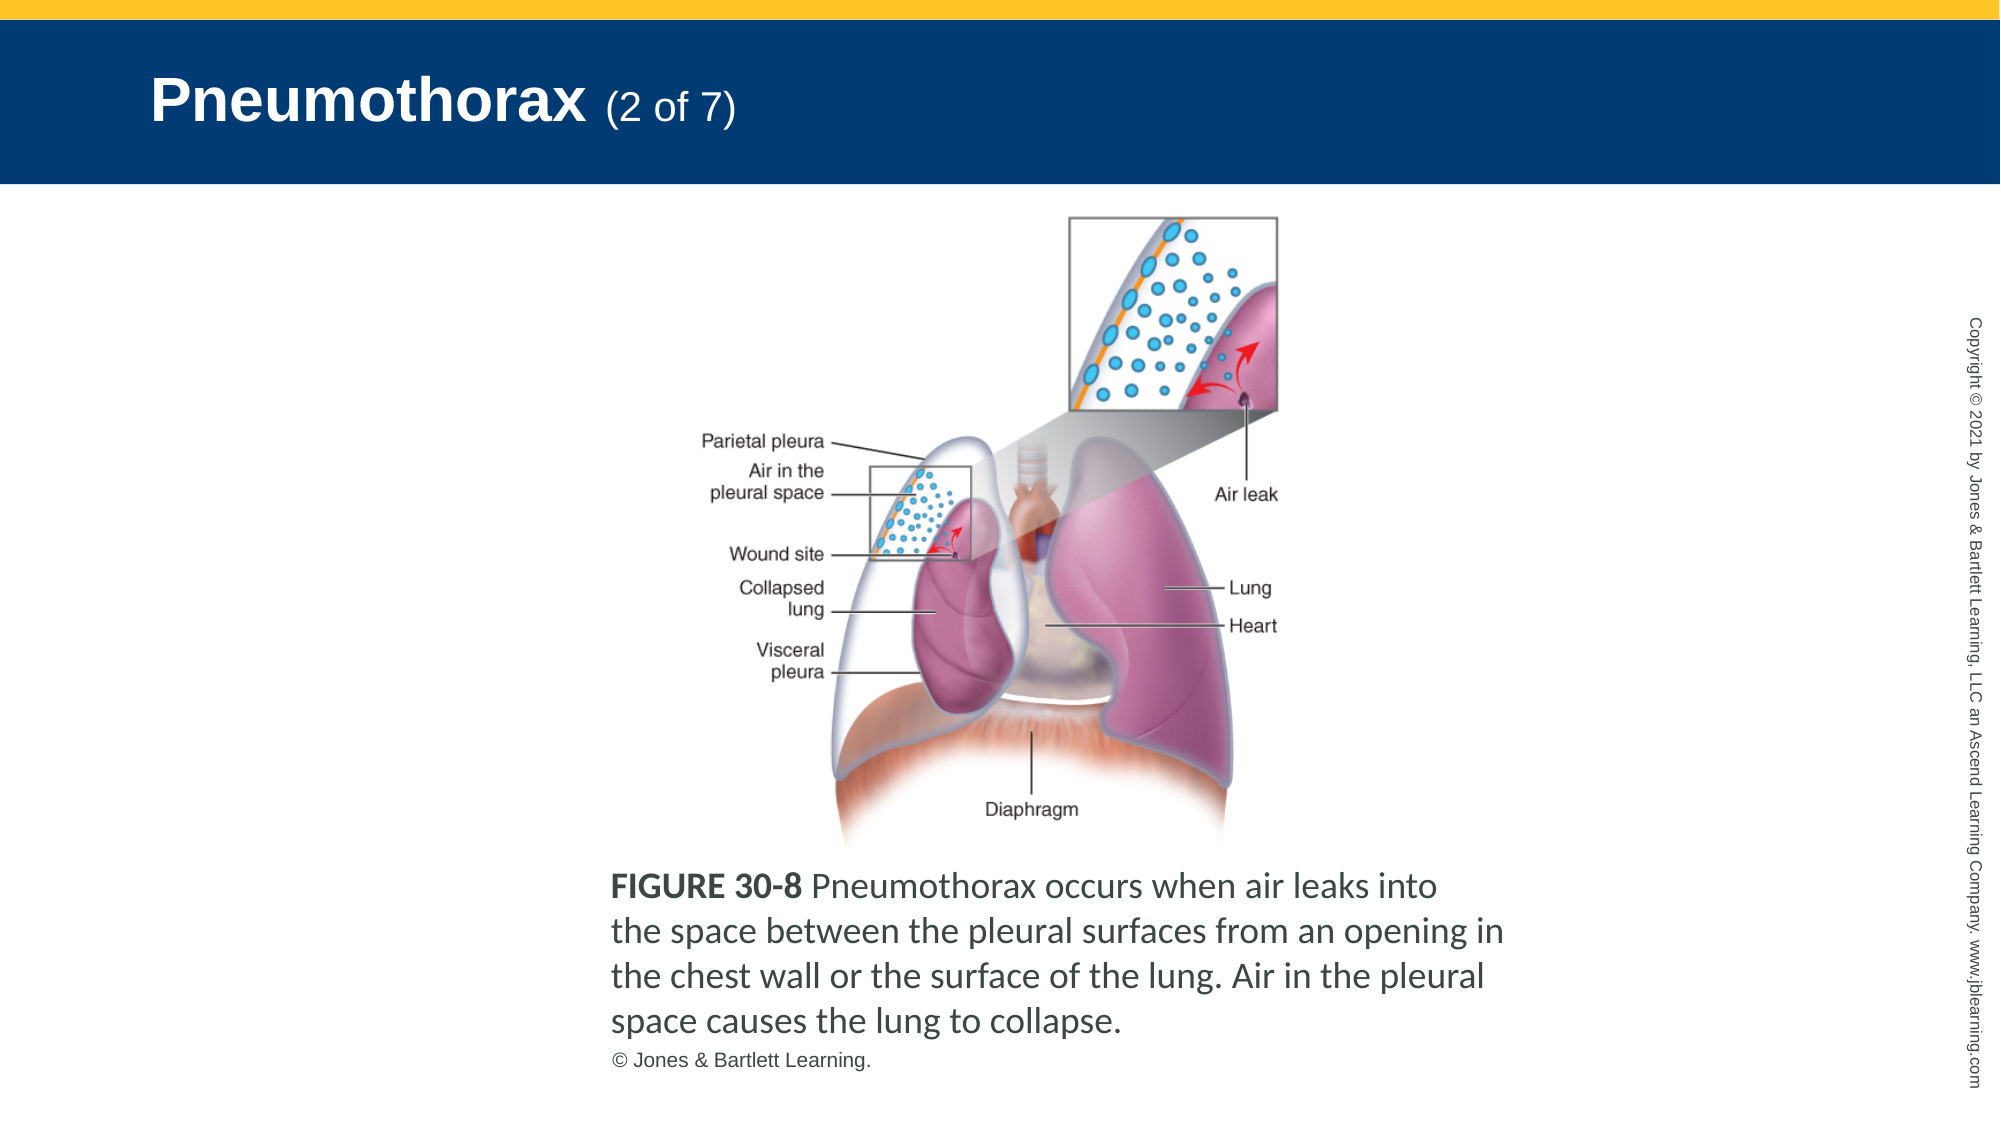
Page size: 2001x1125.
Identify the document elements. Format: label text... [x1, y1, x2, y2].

text_box FIGURE 30-8 Pneumothorax occurs when air leaks into the space between the pleural surfaces from an opening in the chest wall or the surface of the lung. Air in the pleural space causes the lung to collapse. [596, 853, 1553, 1049]
title Pneumothorax (2 of 7) [0, 19, 2000, 185]
picture [689, 198, 1293, 862]
text_box © Jones & Bartlett Learning. [597, 1039, 887, 1079]
